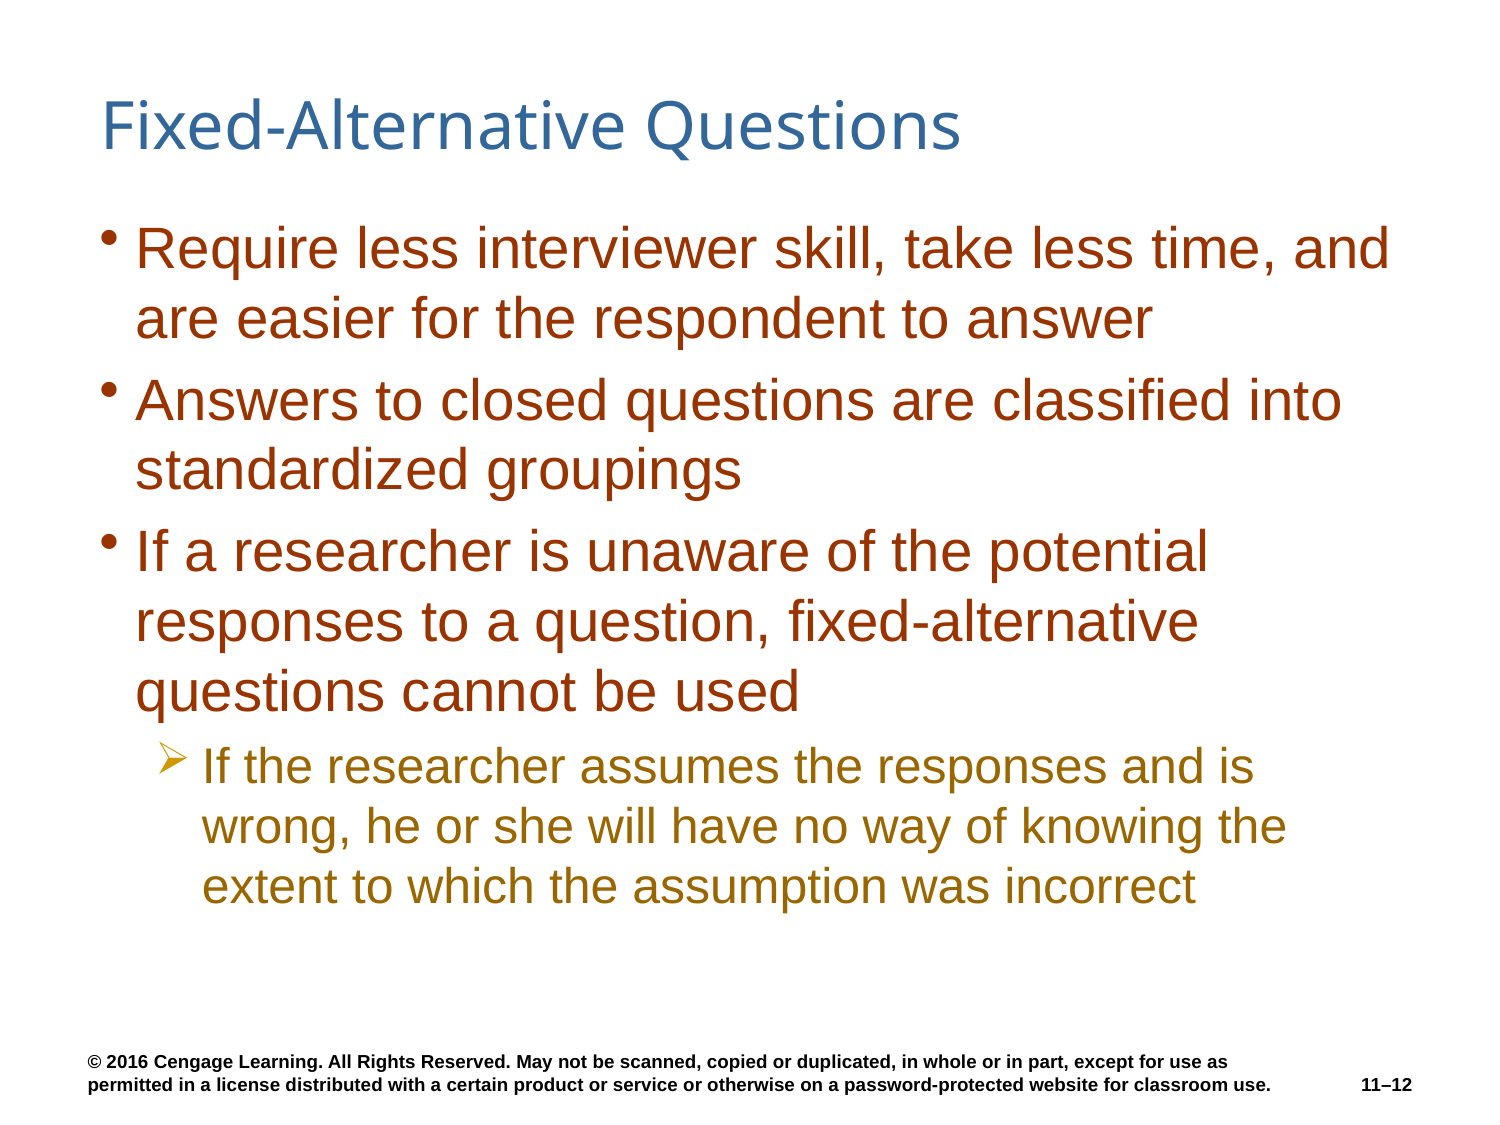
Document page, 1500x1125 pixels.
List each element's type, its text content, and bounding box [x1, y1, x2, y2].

title Fixed-Alternative Questions [85, 75, 1411, 171]
footer © 2016 Cengage Learning. All Rights Reserved. May not be scanned, copied or duplicated, in whole or in part, except for use as permitted in a license distributed with a certain product or service or otherwise on a password-protected website for classroom use. [87, 1057, 1050, 1103]
slide_number 11–12 [1050, 1042, 1413, 1103]
list Require less interviewer skill, take less time, and are easier for the respondent to answer Answers to closed questions are classified into standardized groupings If a researcher is unaware of the potential responses to a question, fixed-alternative questions cannot be used If the researcher assumes the responses and is wrong, he or she will have no way of knowing the extent to which the assumption was incorrect [84, 202, 1414, 1013]
